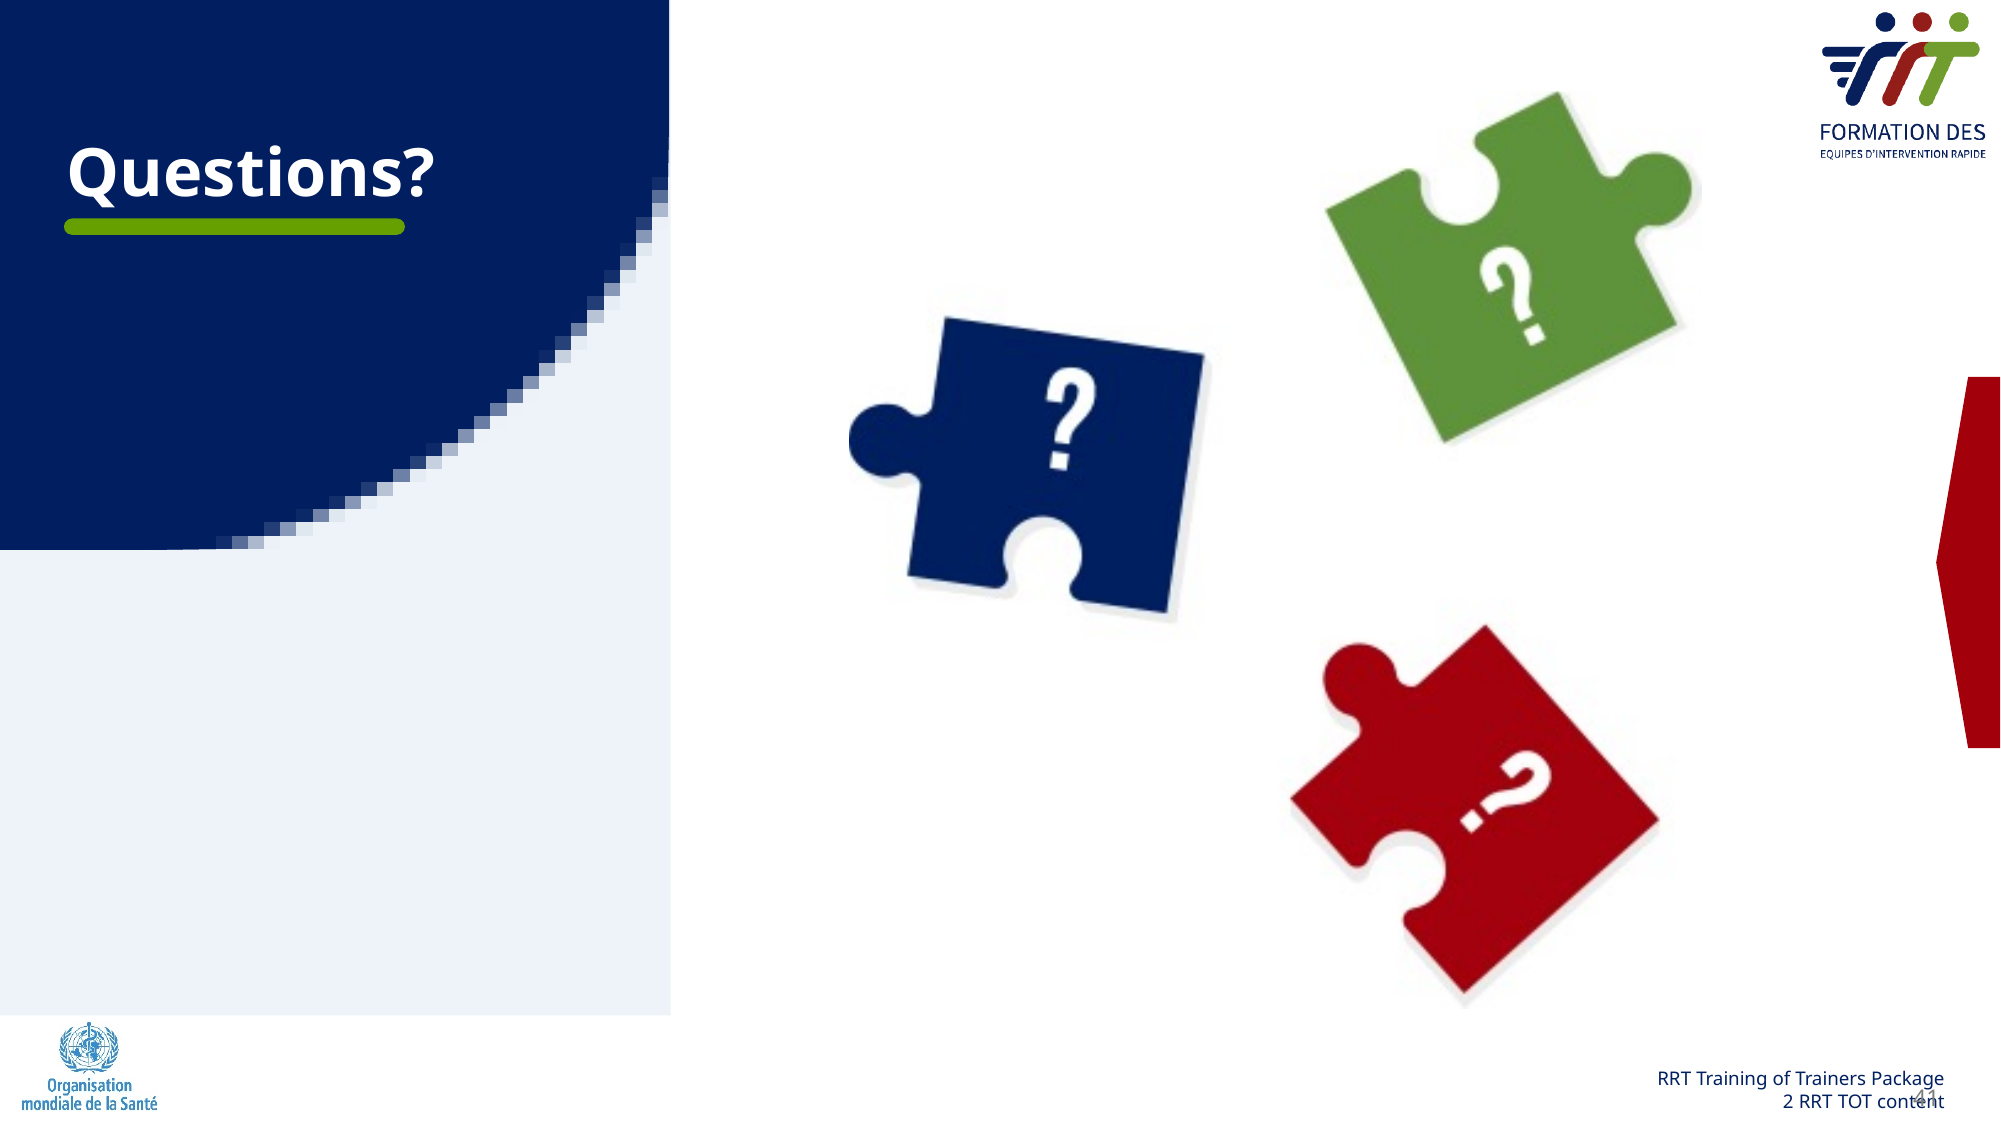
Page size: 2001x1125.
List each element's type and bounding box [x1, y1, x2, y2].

picture [20, 1020, 158, 1111]
picture [849, 90, 1702, 1009]
picture [0, 0, 670, 551]
picture [1820, 11, 1986, 160]
